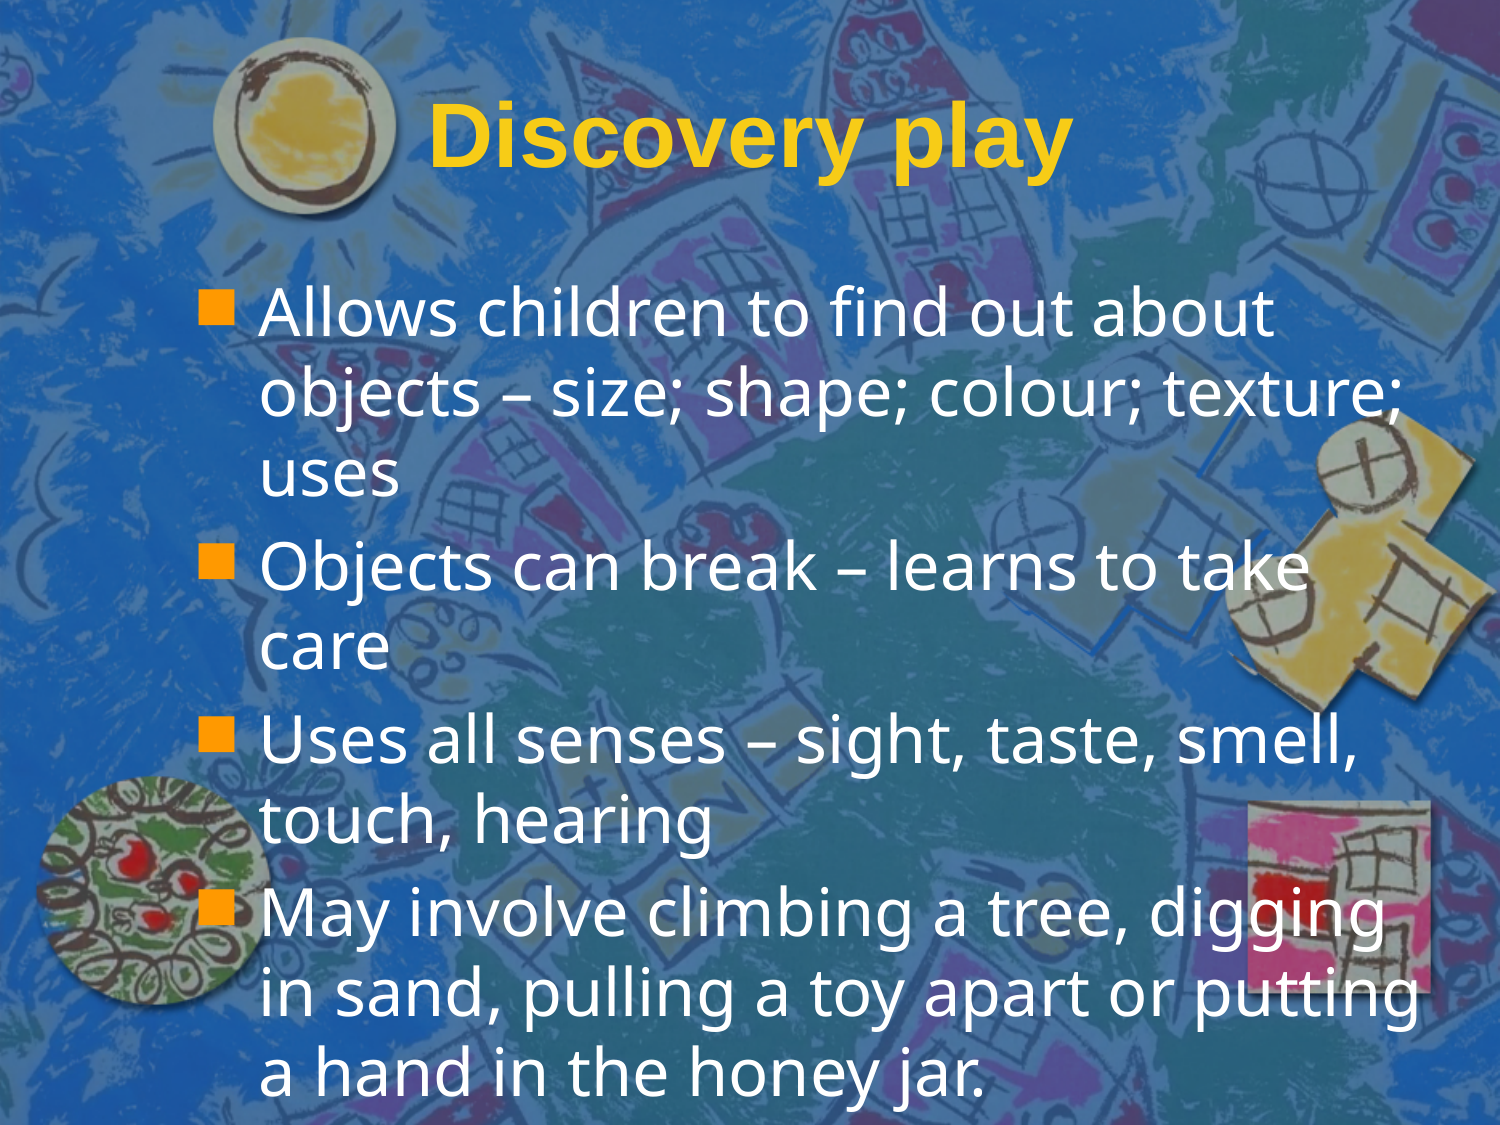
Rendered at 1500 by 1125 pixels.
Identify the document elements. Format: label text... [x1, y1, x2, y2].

picture [0, 0, 1500, 1125]
title Discovery play [412, 62, 1463, 201]
list Allows children to find out about objects – size; shape; colour; texture; uses Objects can break – learns to take care Uses all senses – sight, taste, smell, touch, hearing May involve climbing a tree, digging in sand, pulling a toy apart or putting a hand in the honey jar. [187, 262, 1463, 1001]
